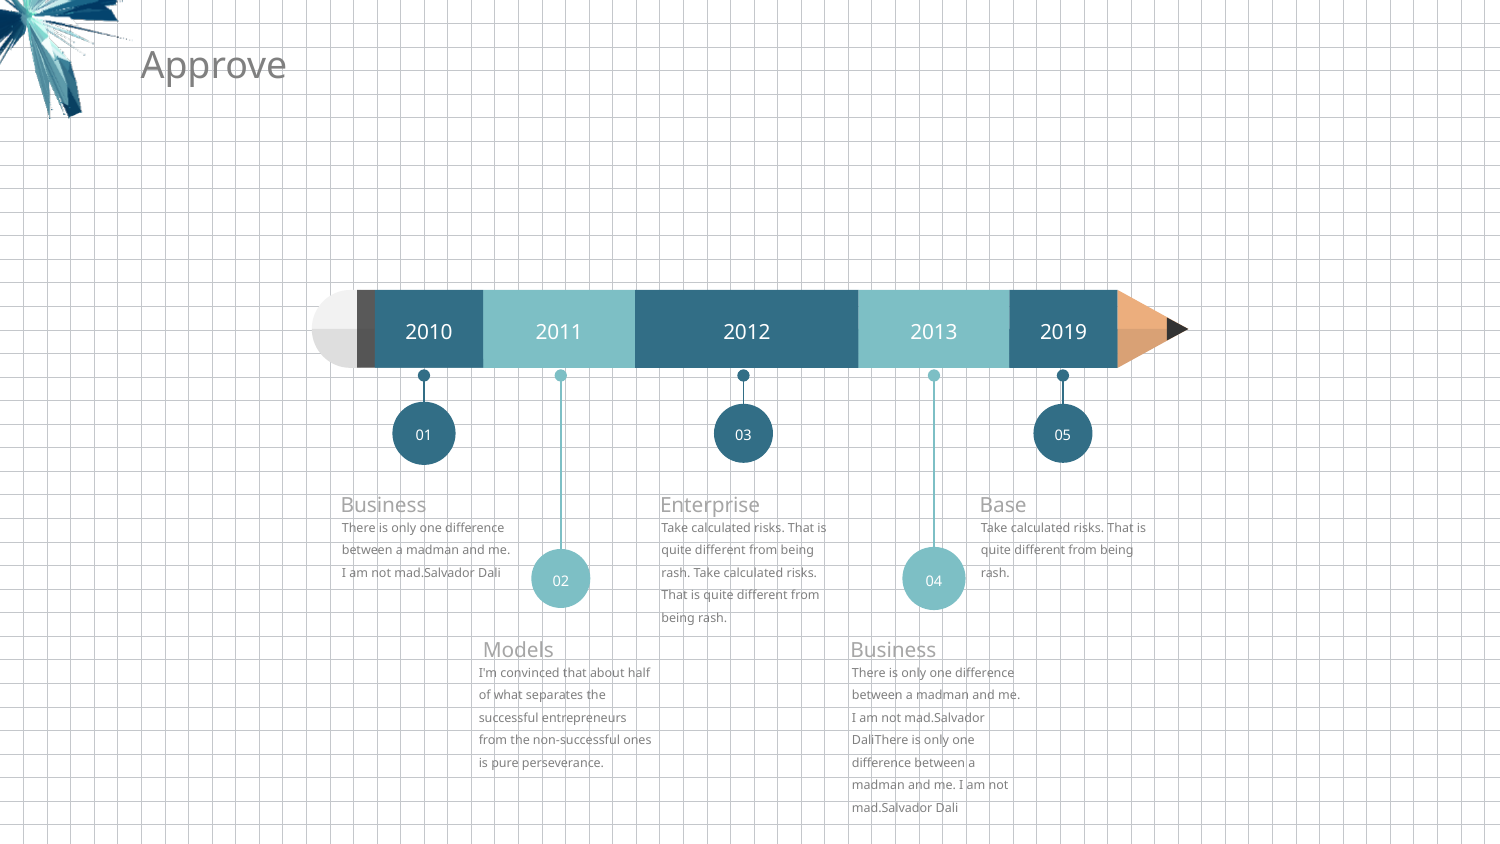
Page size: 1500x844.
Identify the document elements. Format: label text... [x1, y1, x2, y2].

picture [0, 0, 135, 119]
text_box Business [850, 631, 1016, 662]
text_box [904, 375, 964, 609]
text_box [1009, 289, 1116, 369]
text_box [1117, 289, 1189, 369]
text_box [1033, 375, 1093, 463]
text_box There is only one difference between a madman and me. I am not mad.Salvador DaliThere is only one difference between a madman and me. I am not mad.Salvador Dali [851, 657, 1025, 815]
text_box Approve [140, 32, 491, 95]
text_box Take calculated risks. That is quite different from being rash. [980, 512, 1154, 580]
text_box Business [340, 486, 506, 517]
text_box There is only one difference between a madman and me. I am not mad.Salvador Dali [341, 512, 515, 580]
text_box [394, 375, 454, 463]
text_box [858, 289, 1008, 369]
text_box Enterprise [660, 486, 826, 517]
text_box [713, 375, 774, 463]
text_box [374, 289, 484, 369]
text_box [484, 289, 633, 369]
text_box I'm convinced that about half of what separates the successful entrepreneurs from the non-successful ones is pure perseverance. [478, 657, 652, 770]
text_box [311, 289, 373, 369]
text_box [531, 375, 591, 609]
text_box Take calculated risks. That is quite different from being rash. Take calculated risks. That is quite different from being rash. [661, 512, 835, 625]
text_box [634, 289, 857, 369]
text_box Base [979, 486, 1145, 517]
text_box Models [477, 631, 643, 662]
